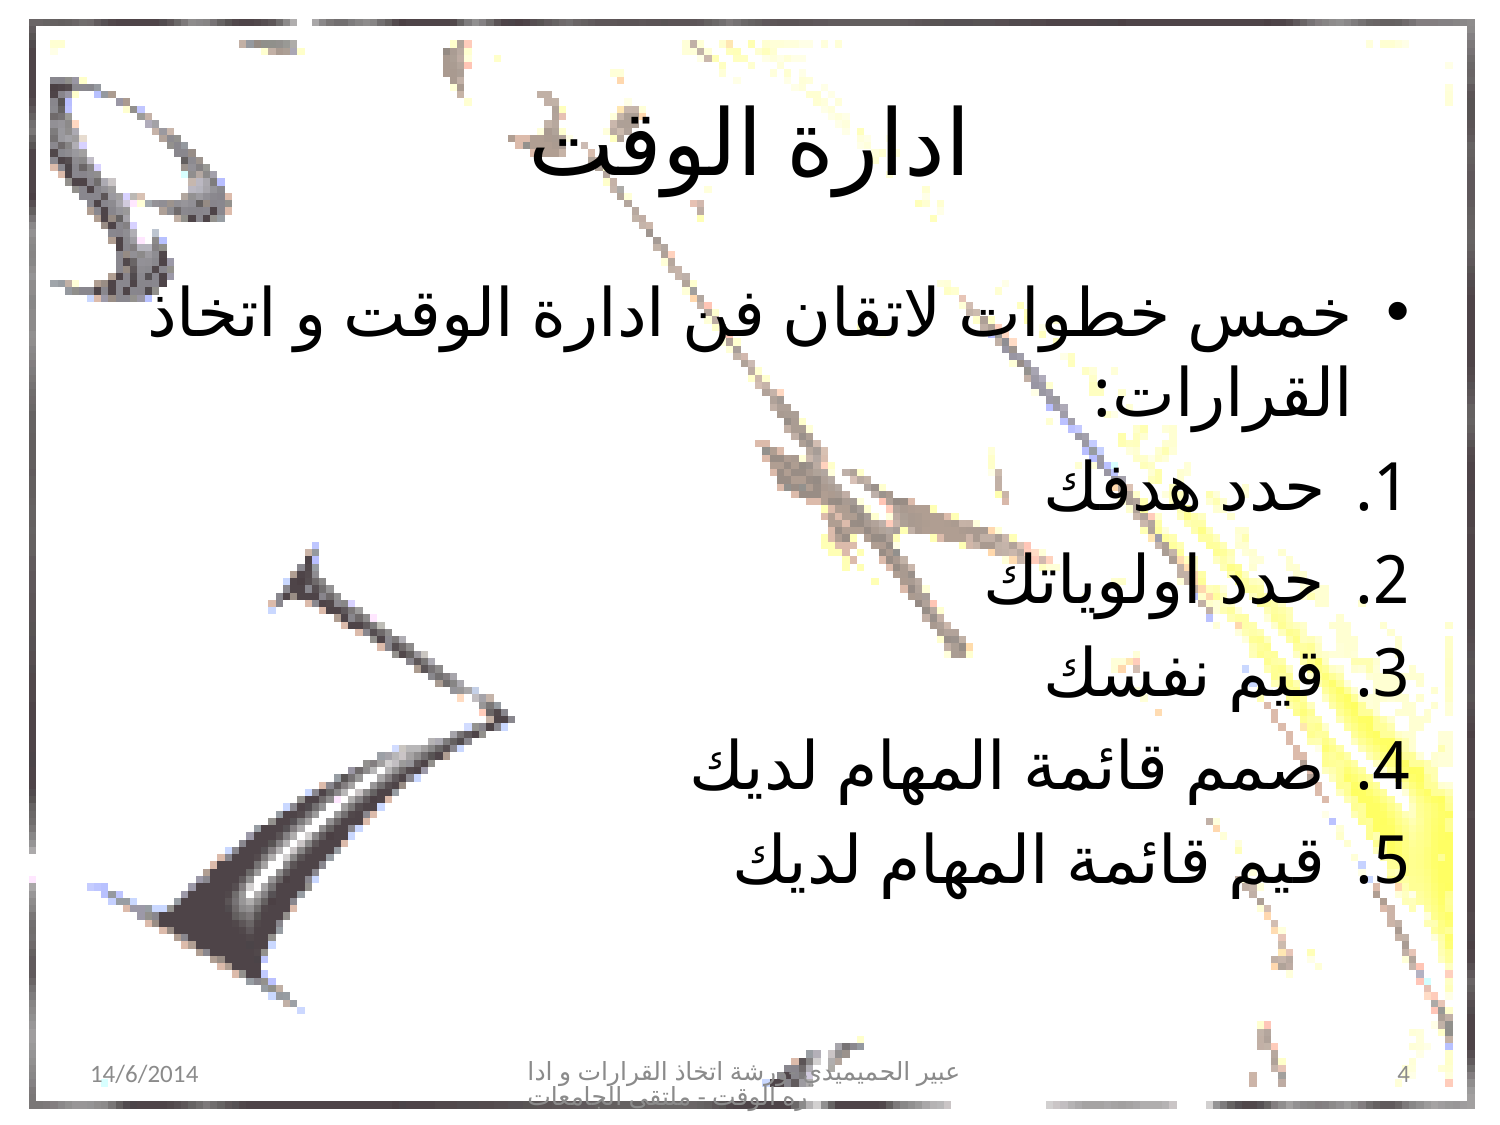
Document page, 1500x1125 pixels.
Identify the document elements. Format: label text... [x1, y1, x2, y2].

title ادارة الوقت [75, 45, 1425, 233]
slide_number 4 [1074, 1042, 1425, 1103]
picture [29, 19, 1475, 1109]
footer عبير الحميميدي -ورشة اتخاذ القرارات و اداره الوقت - ملتقى الجامعات [512, 1042, 988, 1103]
list خمس خطوات لاتقان فن ادارة الوقت و اتخاذ القرارات: حدد هدفك حدد اولوياتك قيم نفسك صمم قائمة المهام لديك قيم قائمة المهام لديك [75, 262, 1425, 1005]
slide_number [75, 1042, 425, 1103]
